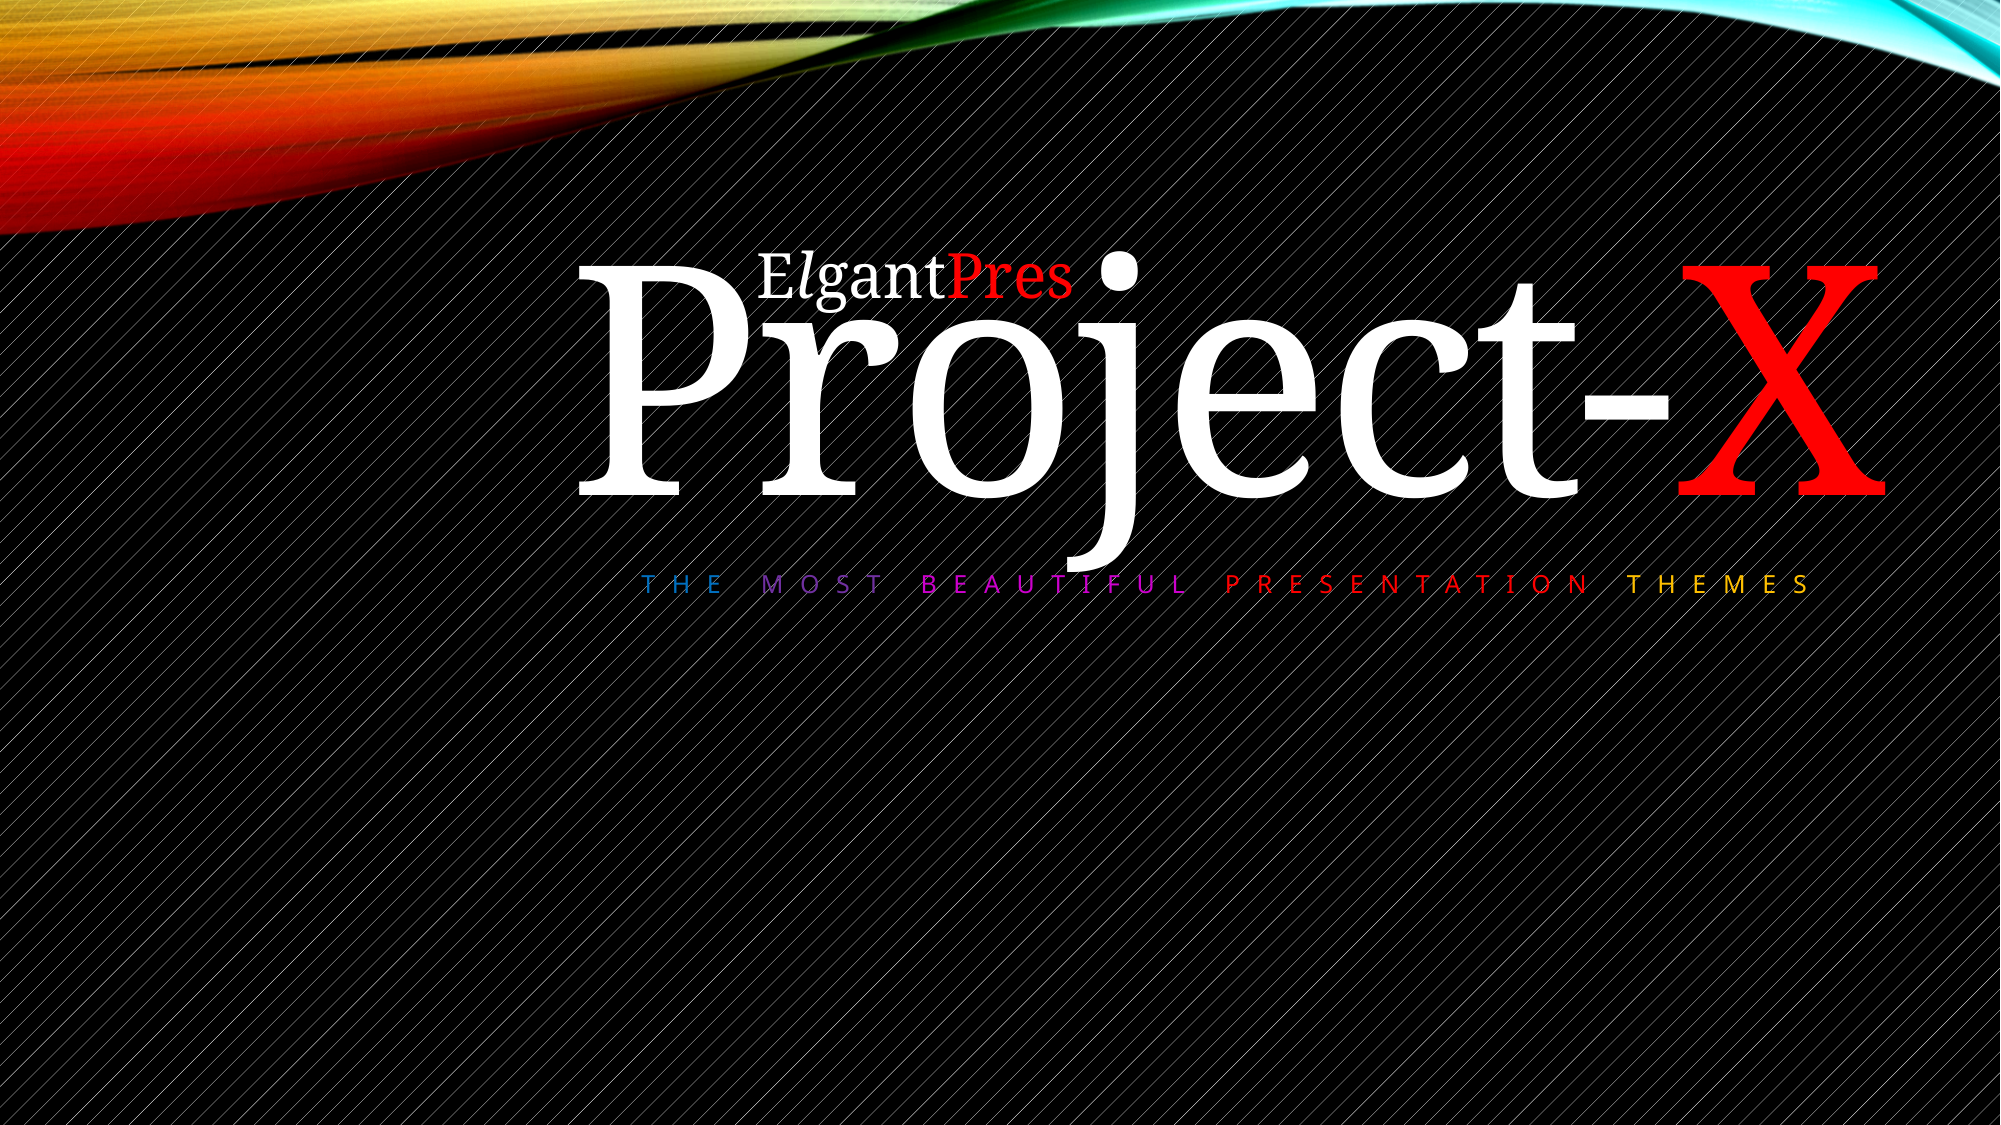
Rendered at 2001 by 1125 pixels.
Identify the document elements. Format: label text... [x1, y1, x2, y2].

text_box THE MOST BEAUTIFUL PRESENTATION THEMES [498, 561, 1950, 606]
picture [0, 0, 2000, 237]
text_box ElgantPres [742, 228, 1099, 319]
text_box Project-X [552, 167, 1926, 561]
